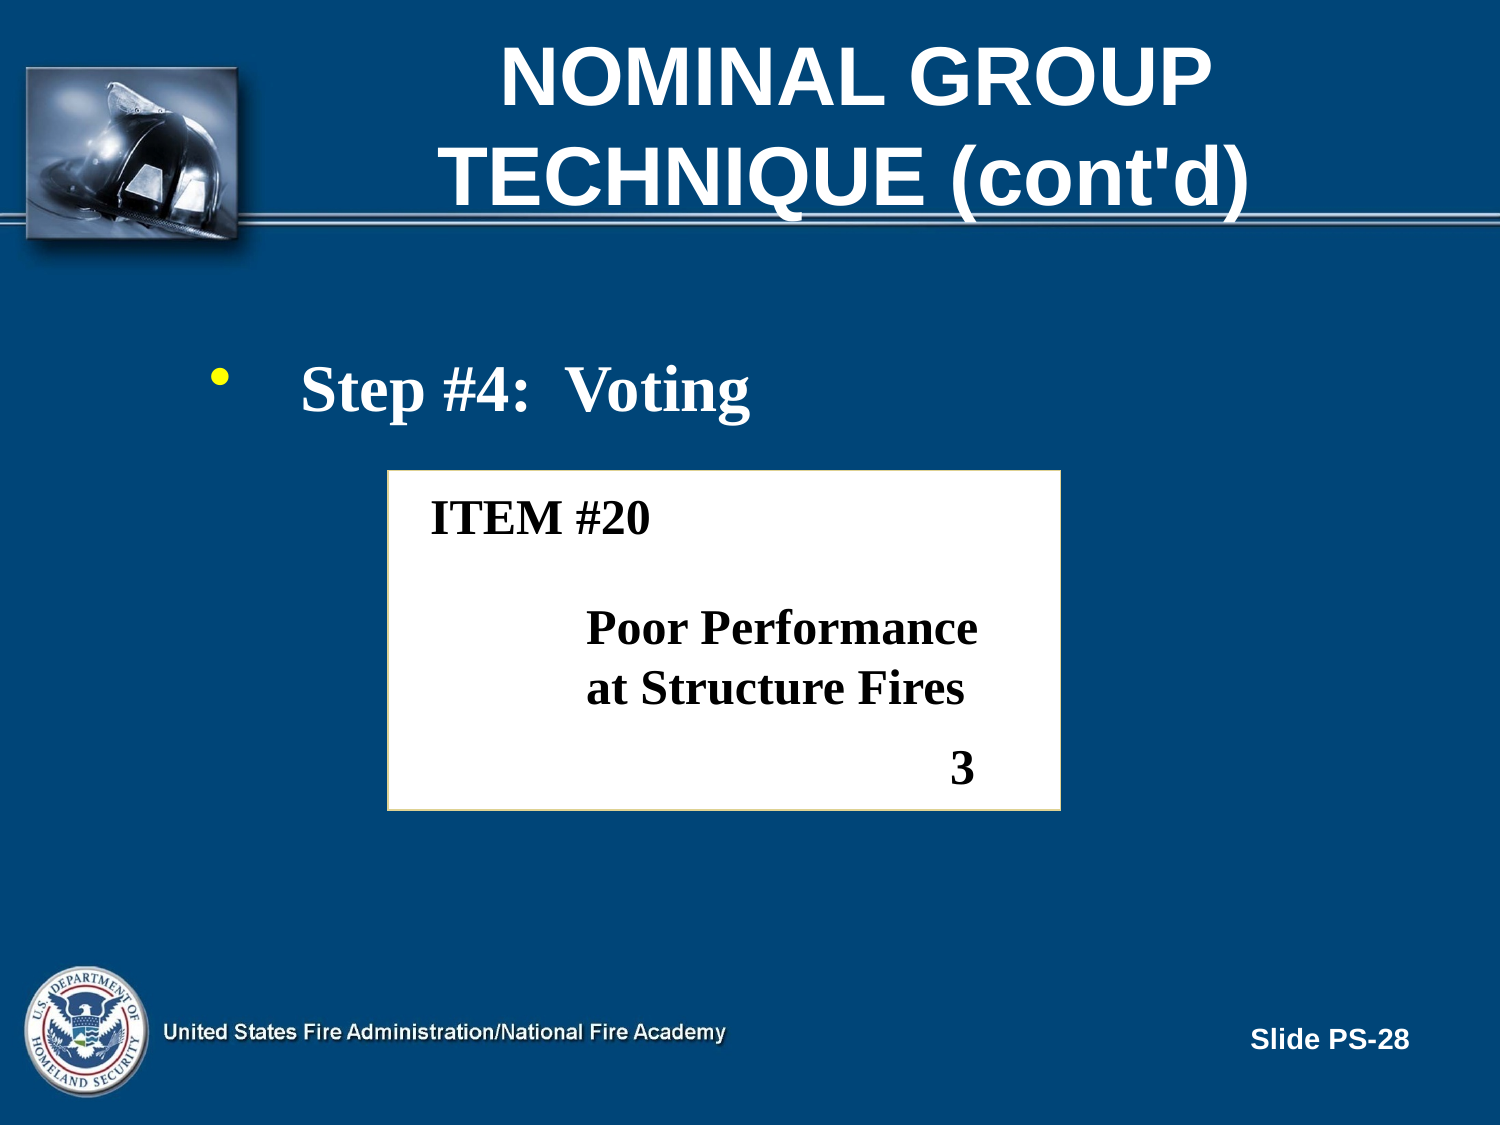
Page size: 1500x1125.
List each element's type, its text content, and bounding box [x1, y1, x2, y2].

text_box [387, 470, 1061, 811]
picture [0, 0, 1500, 1125]
text_box Step #4: Voting [193, 337, 1425, 975]
title NOMINAL GROUP TECHNIQUE (cont'd) [253, 27, 1459, 216]
slide_number Slide PS-28 [1074, 1012, 1426, 1091]
